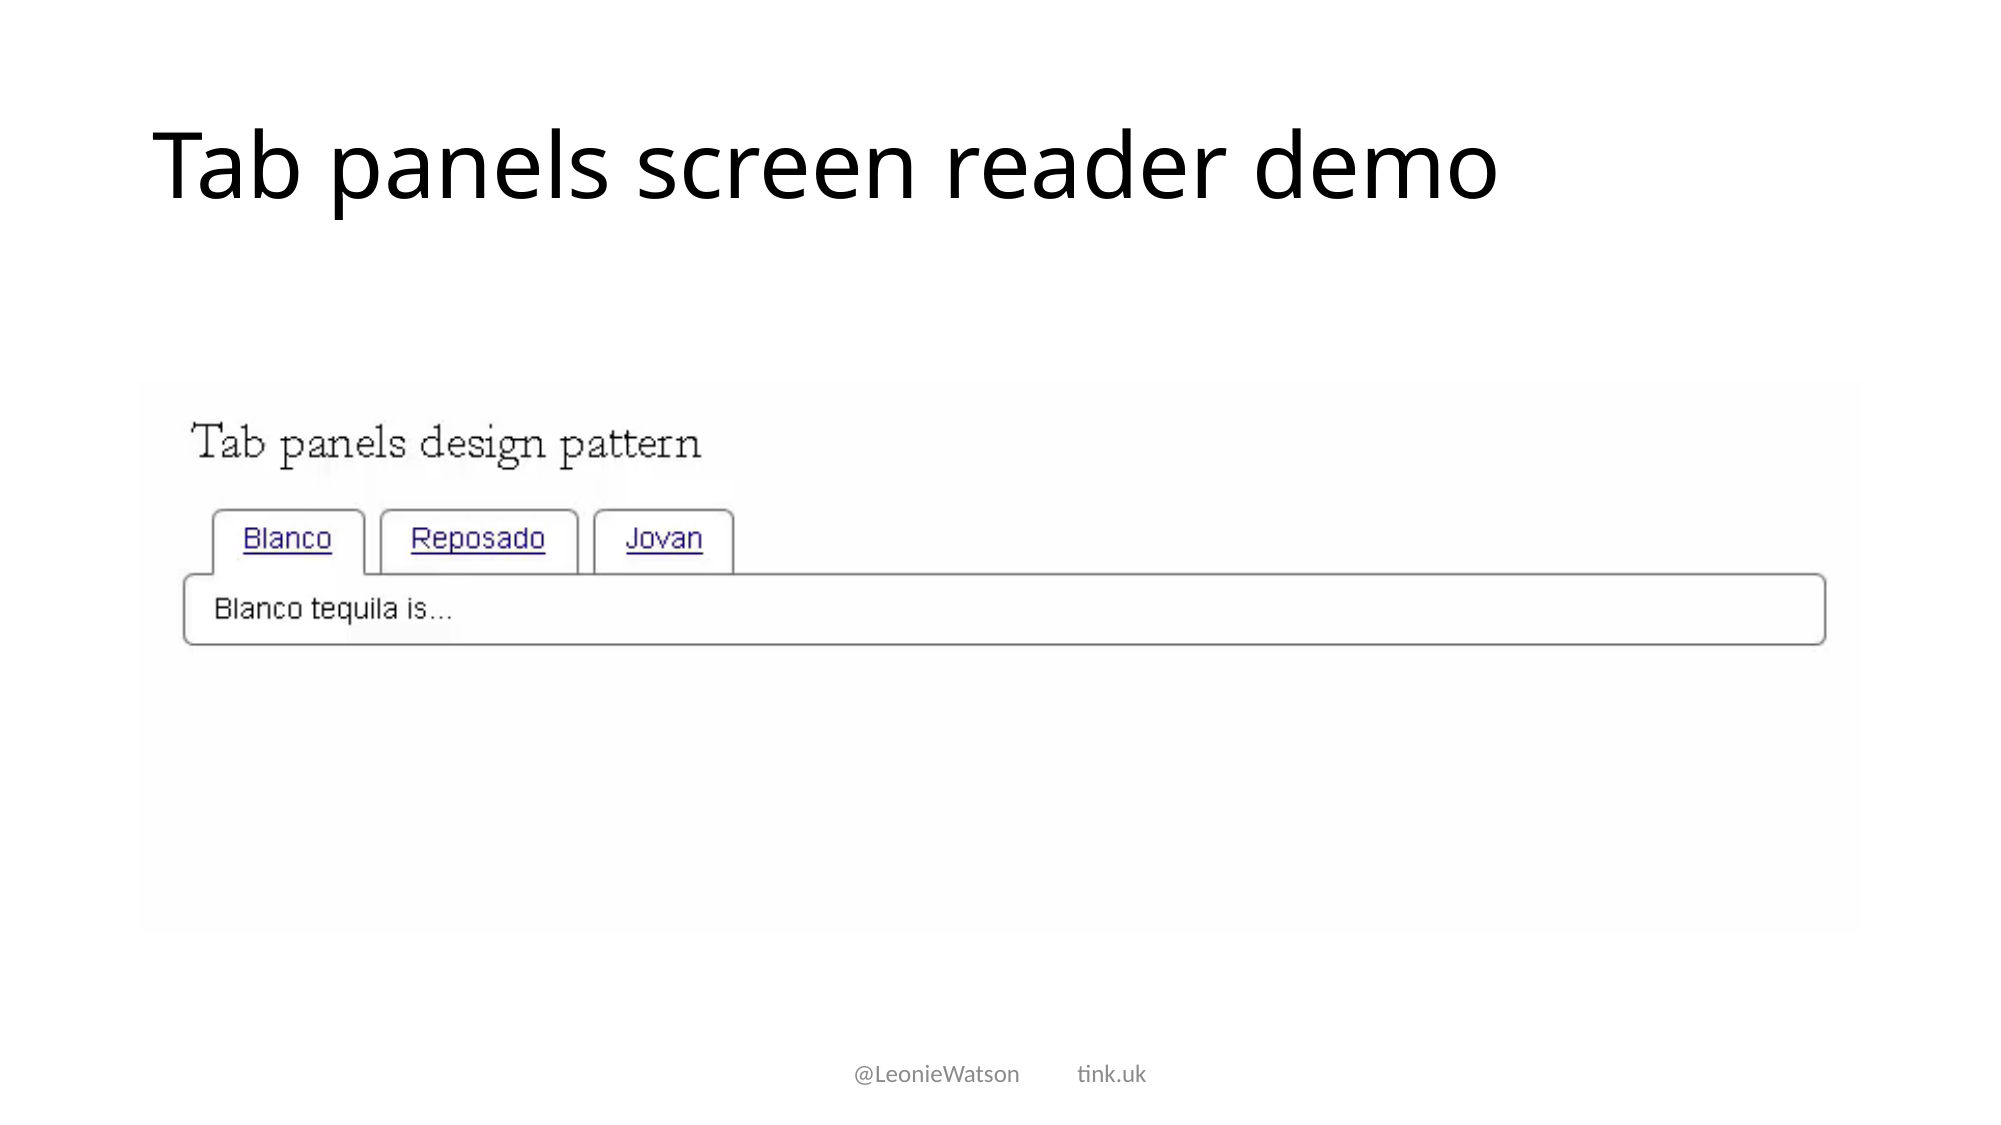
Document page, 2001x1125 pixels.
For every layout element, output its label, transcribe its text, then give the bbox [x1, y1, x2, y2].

title Tab panels screen reader demo [137, 59, 1863, 278]
footer @LeonieWatson tink.uk [662, 1042, 1338, 1103]
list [137, 378, 1863, 934]
